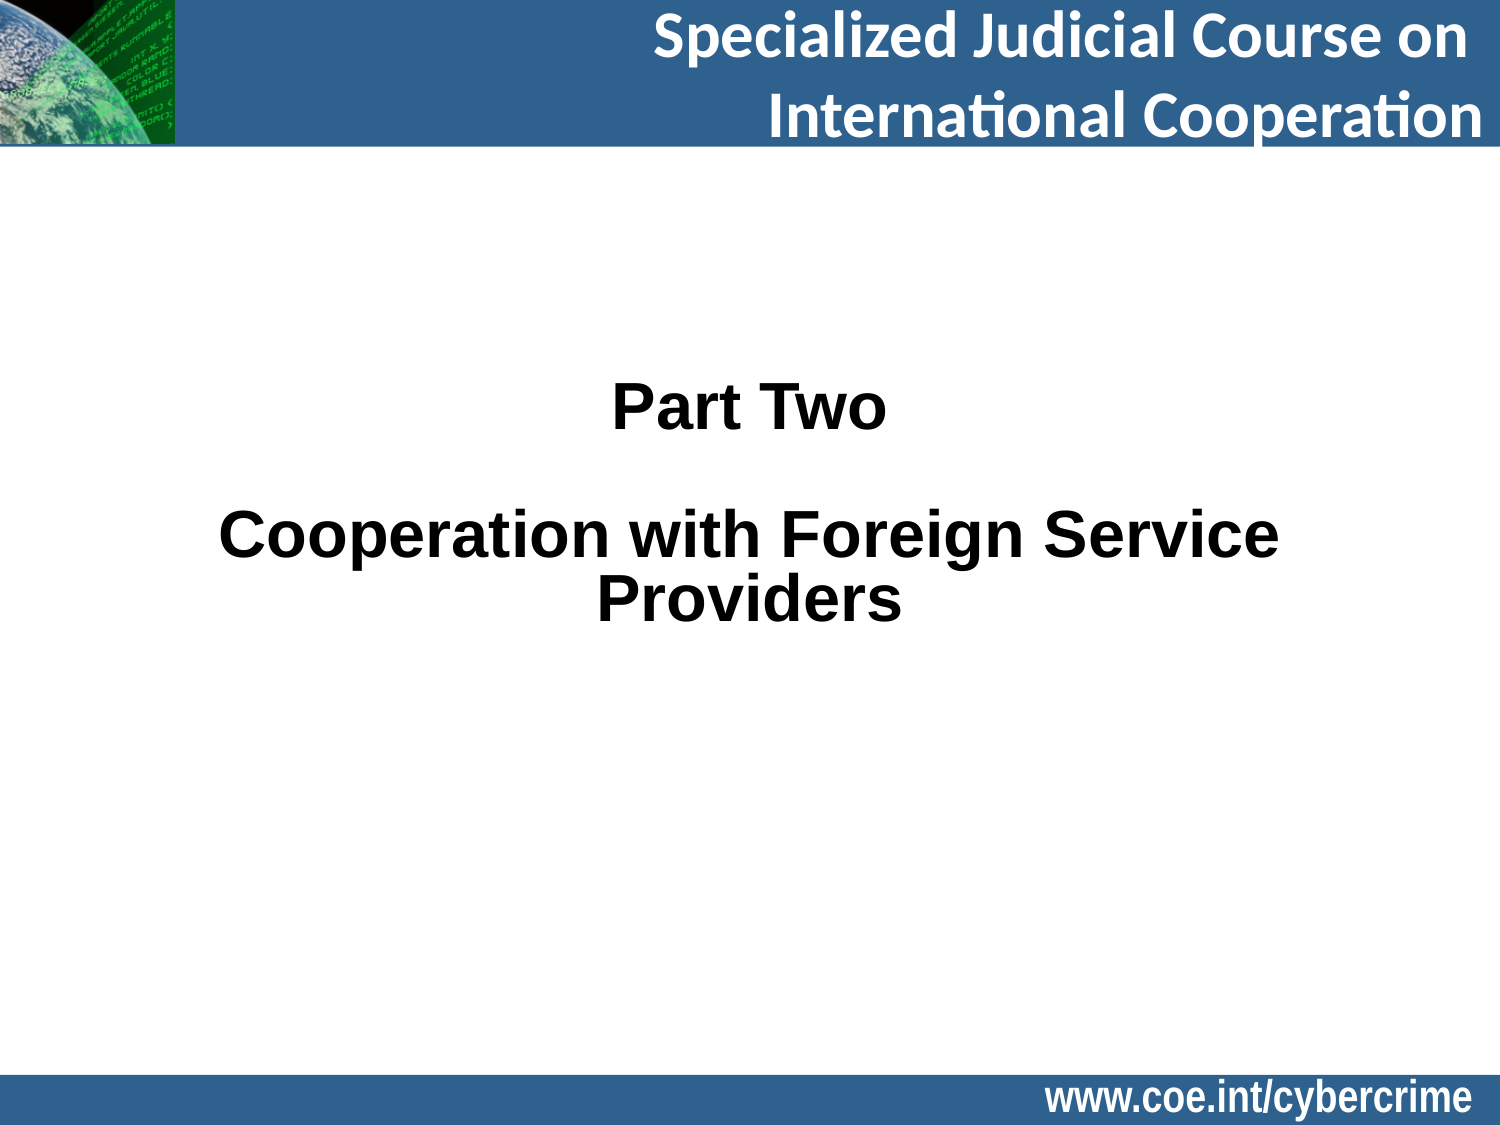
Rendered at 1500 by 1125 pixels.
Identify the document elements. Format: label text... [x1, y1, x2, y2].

text_box [0, 1073, 1030, 1125]
text_box www.coe.int/cybercrime [1030, 1059, 1500, 1125]
picture [0, 0, 175, 144]
text_box Part Two Cooperation with Foreign Service Providers [50, 371, 1450, 706]
text_box Specialized Judicial Course on International Cooperation [177, 0, 1500, 149]
